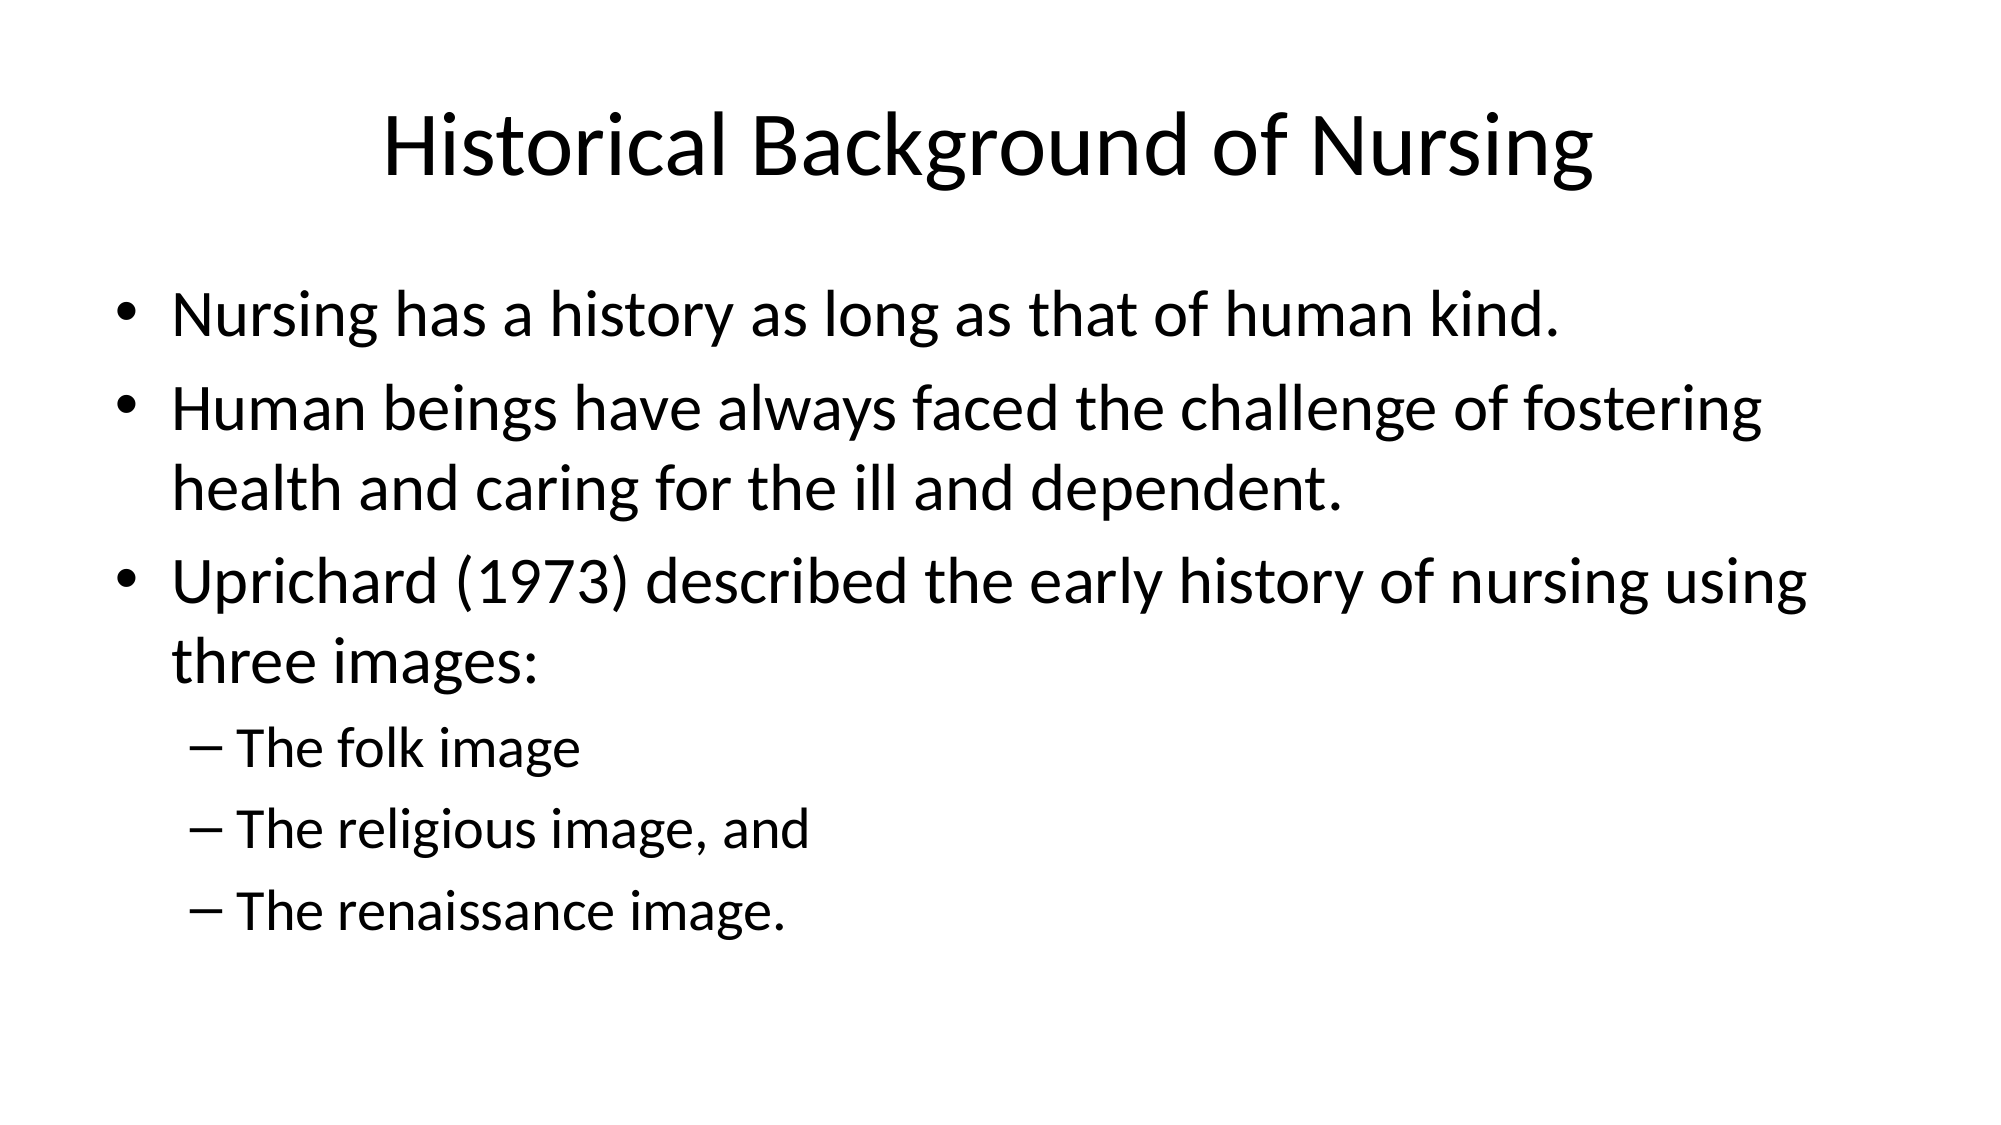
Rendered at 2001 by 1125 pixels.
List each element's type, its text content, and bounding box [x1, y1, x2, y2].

list Nursing has a history as long as that of human kind. Human beings have always faced the challenge of fostering health and caring for the ill and dependent. Uprichard (1973) described the early history of nursing using three images: The folk image The religious image, and The renaissance image. [99, 262, 1900, 1005]
title Historical Background of Nursing [99, 45, 1900, 233]
